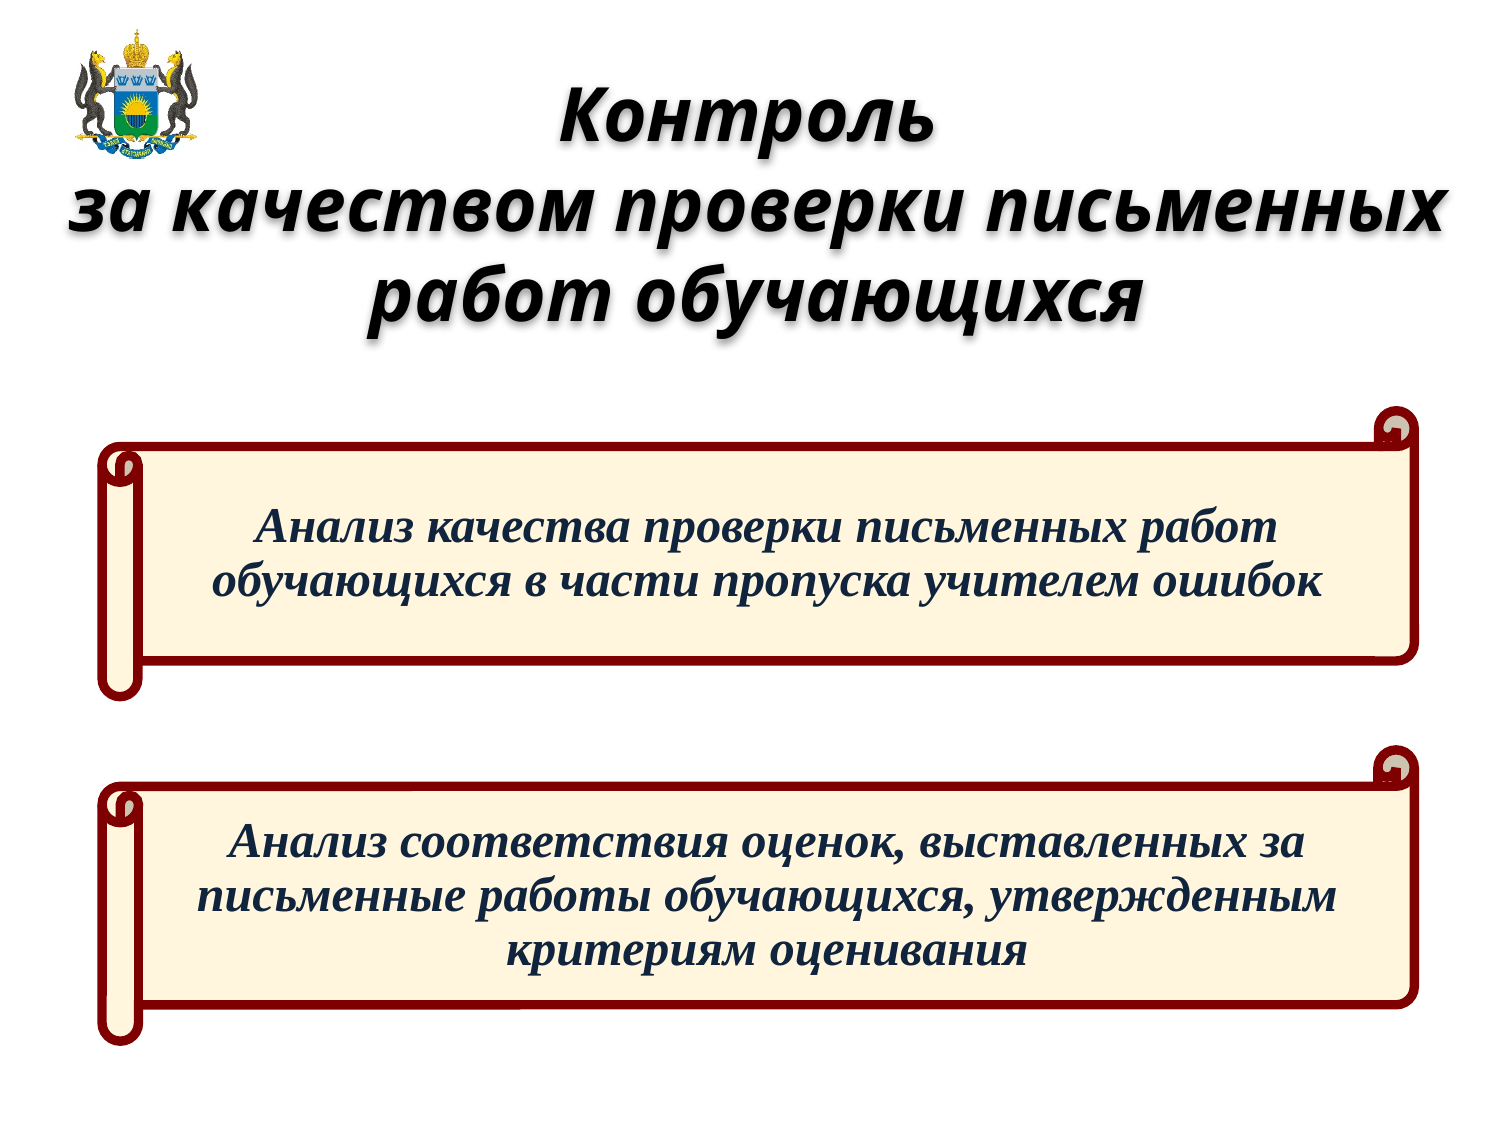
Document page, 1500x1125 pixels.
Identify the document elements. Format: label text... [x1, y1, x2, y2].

text_box Анализ качества проверки письменных работ обучающихся в части пропуска учителем ошибок [99, 408, 1417, 699]
title Контроль за качеством проверки письменных работ обучающихся [45, 29, 1472, 373]
text_box Анализ соответствия оценок, выставленных за письменные работы обучающихся, утвержденным критериям оценивания [99, 747, 1417, 1044]
picture [72, 29, 201, 159]
